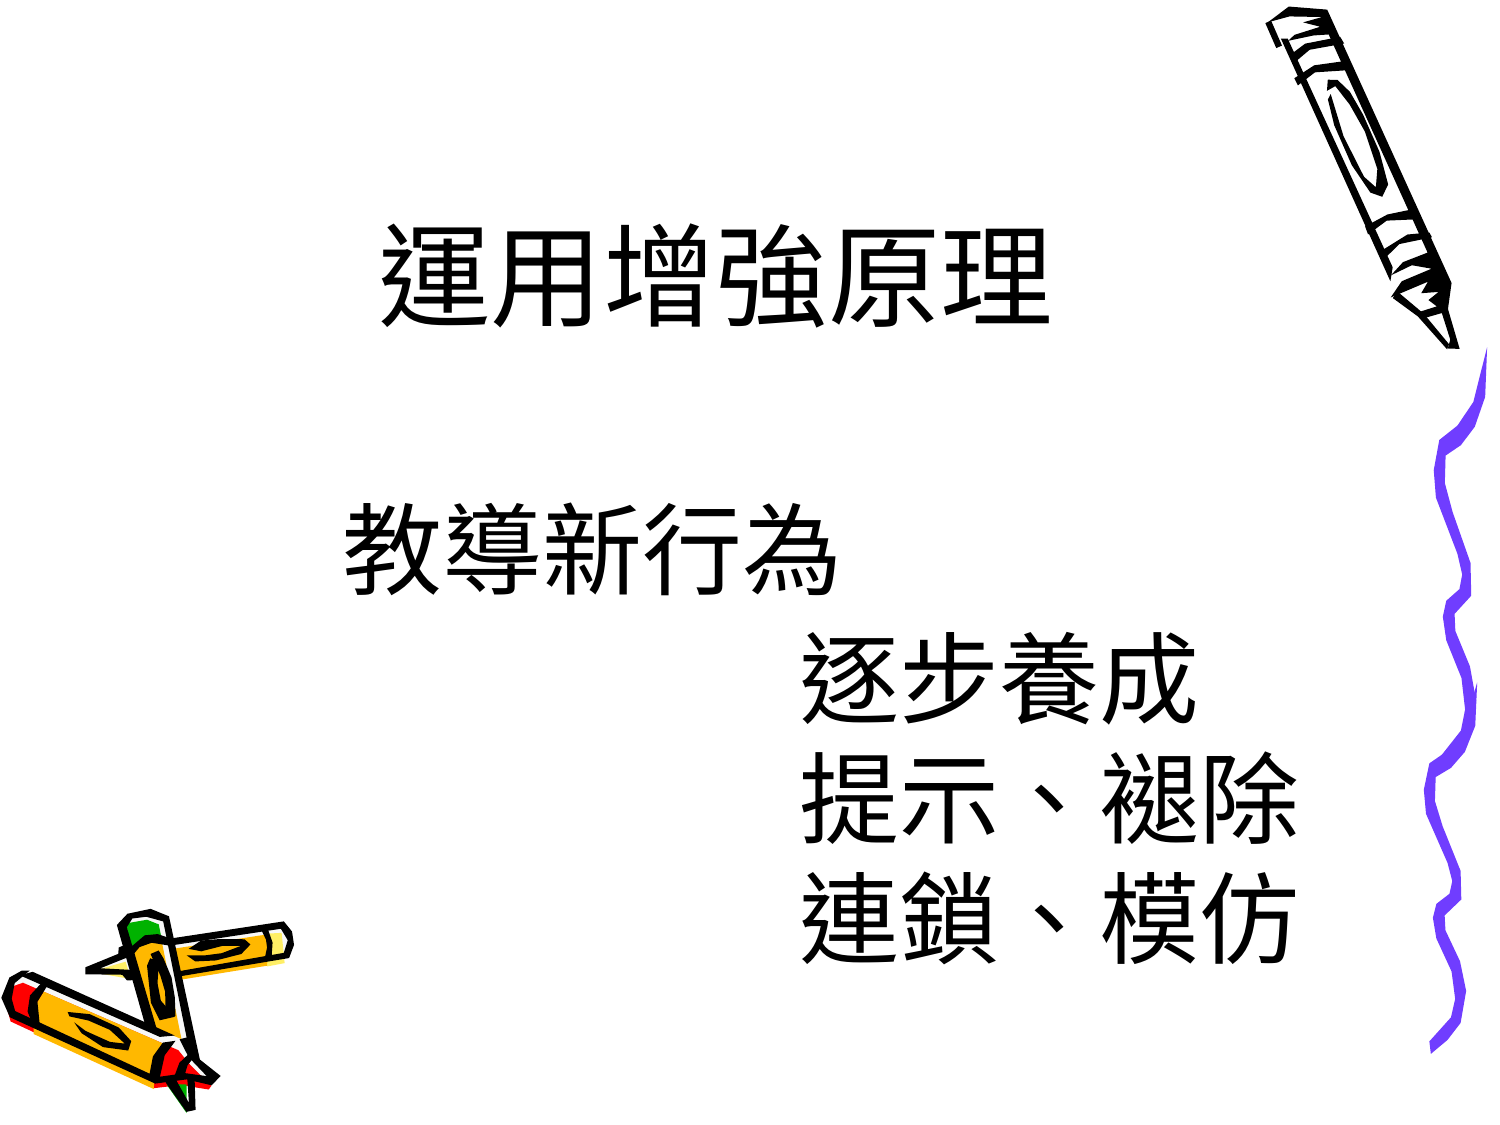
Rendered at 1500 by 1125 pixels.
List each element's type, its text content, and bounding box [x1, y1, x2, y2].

text_box 運用增強原理 [363, 199, 1202, 349]
text_box 逐步養成 提示、褪除 連鎖、模仿 [785, 609, 1388, 984]
text_box 教導新行為 [328, 480, 931, 616]
